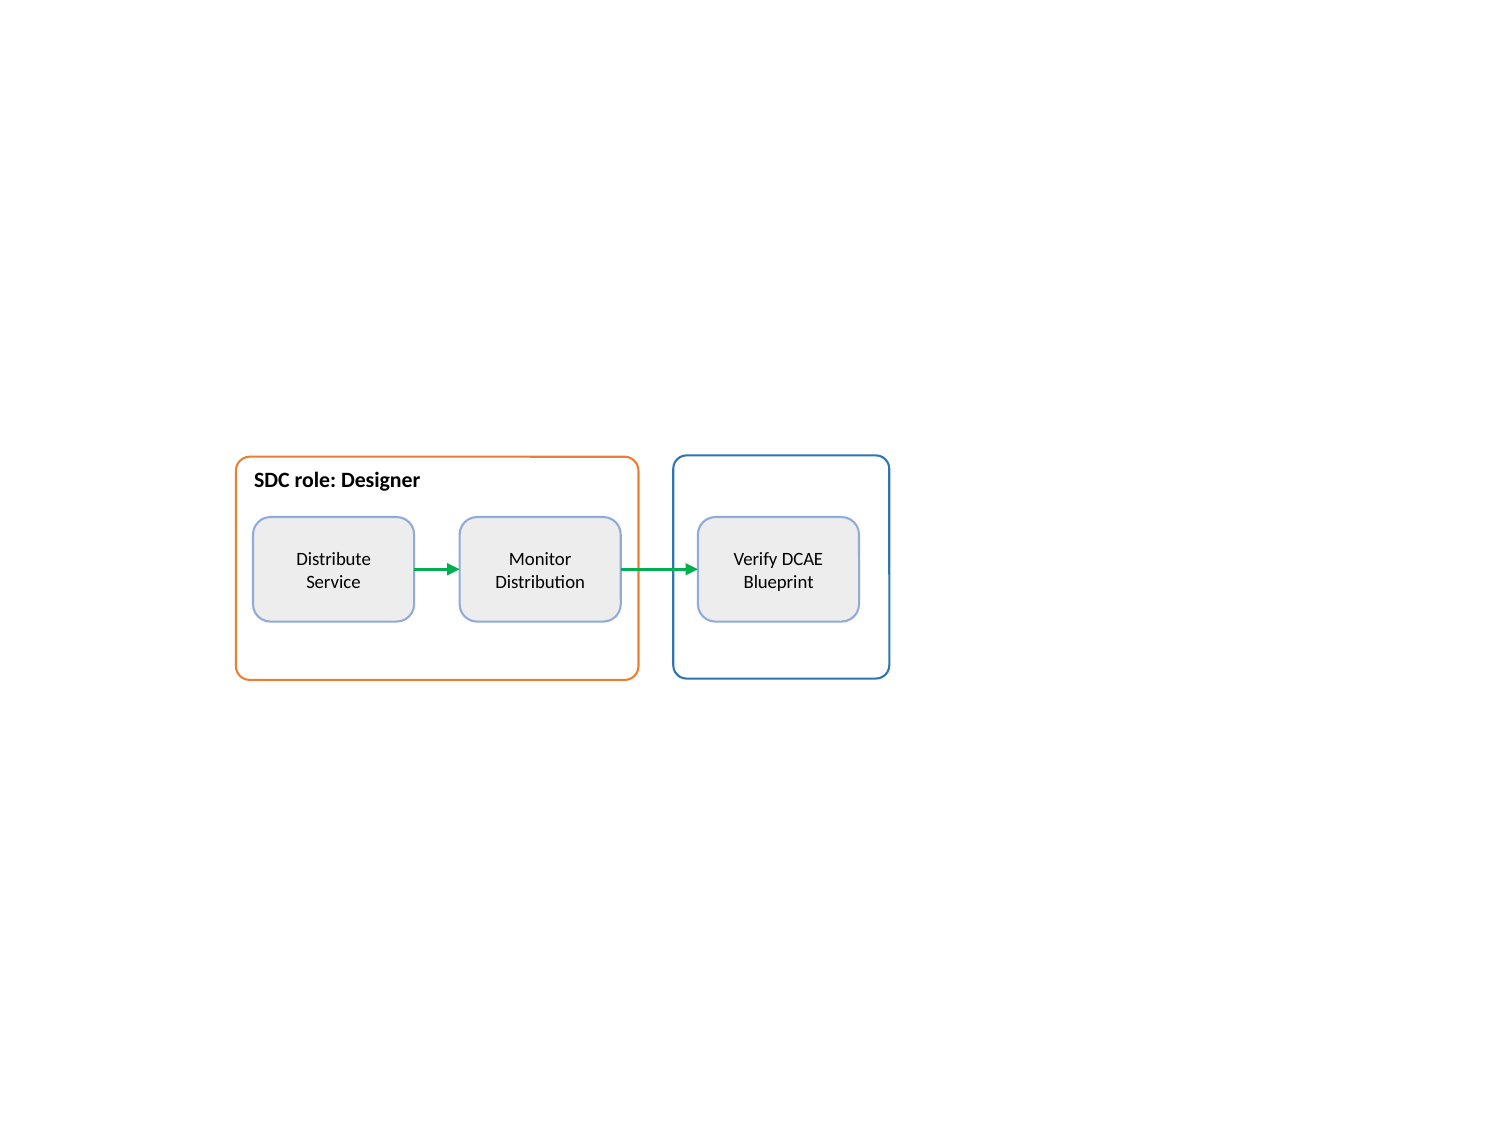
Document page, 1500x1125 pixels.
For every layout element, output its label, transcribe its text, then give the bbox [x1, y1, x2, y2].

text_box [234, 455, 640, 681]
text_box [672, 454, 891, 680]
text_box SDC role: Designer [239, 458, 436, 500]
